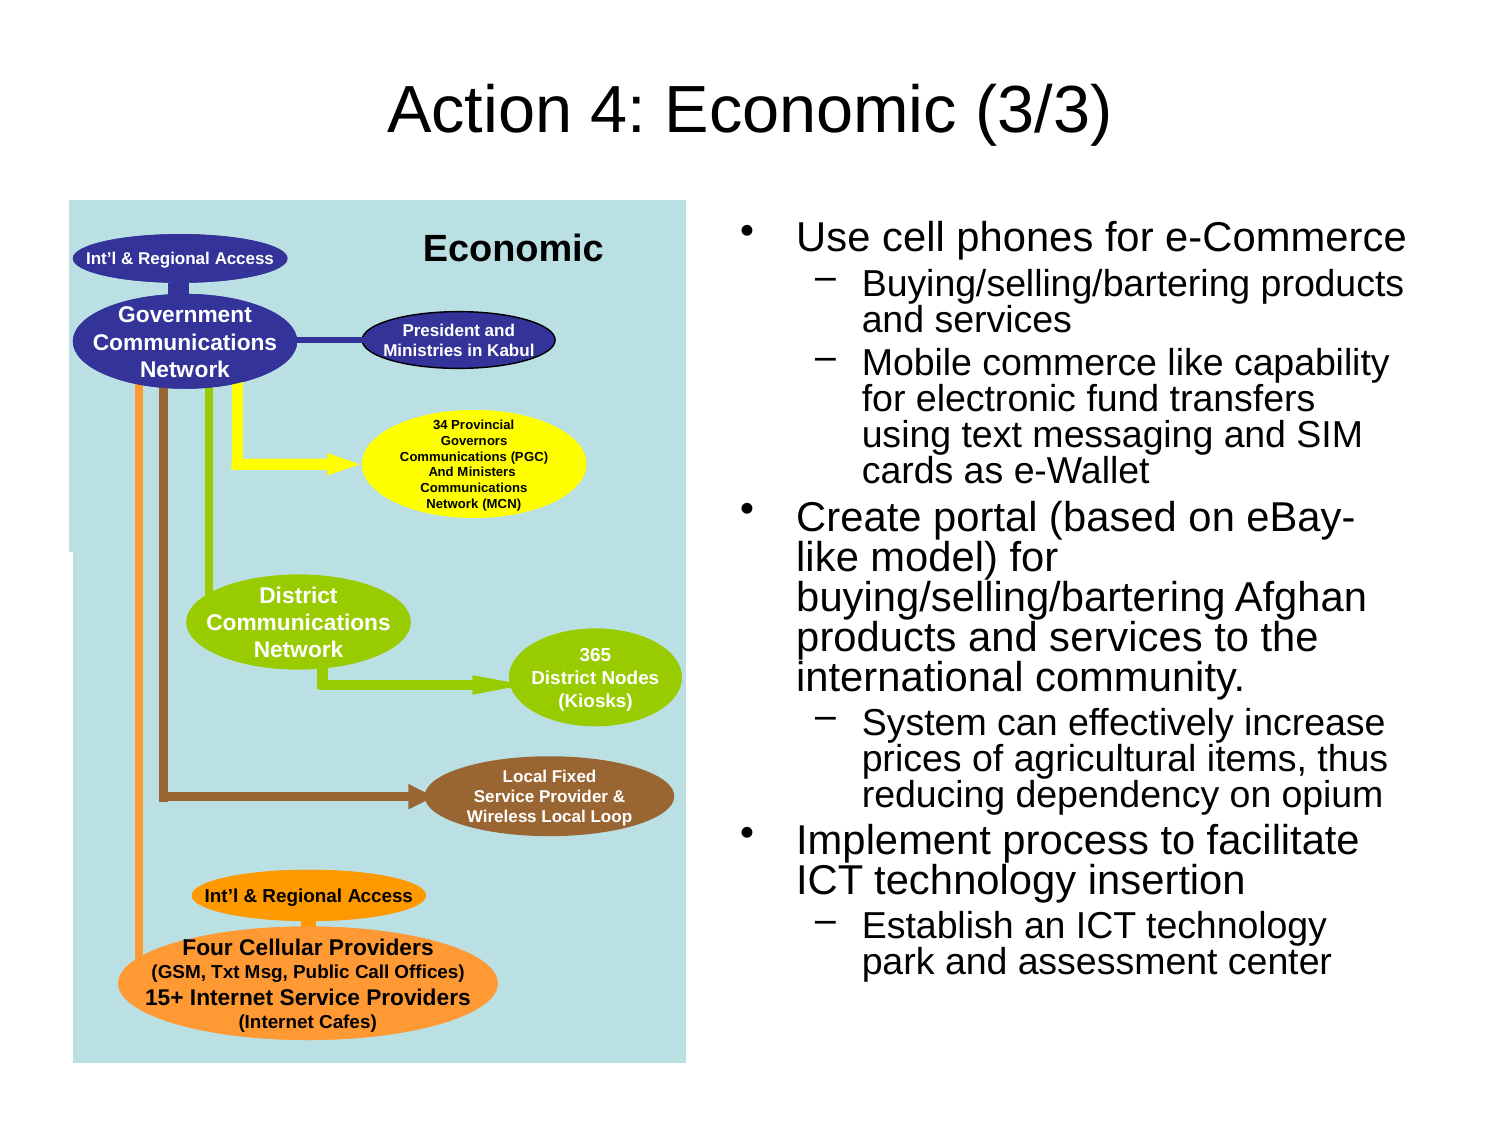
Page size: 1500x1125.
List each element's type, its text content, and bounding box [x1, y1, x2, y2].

picture [68, 199, 688, 1065]
title Action 4: Economic (3/3) [49, 24, 1451, 188]
list Use cell phones for e-Commerce Buying/selling/bartering products and services Mobile commerce like capability for electronic fund transfers using text messaging and SIM cards as e-Wallet Create portal (based on eBay-like model) for buying/selling/bartering Afghan products and services to the international community. System can effectively increase prices of agricultural items, thus reducing dependency on opium Implement process to facilitate ICT technology insertion Establish an ICT technology park and assessment center [724, 212, 1426, 1013]
